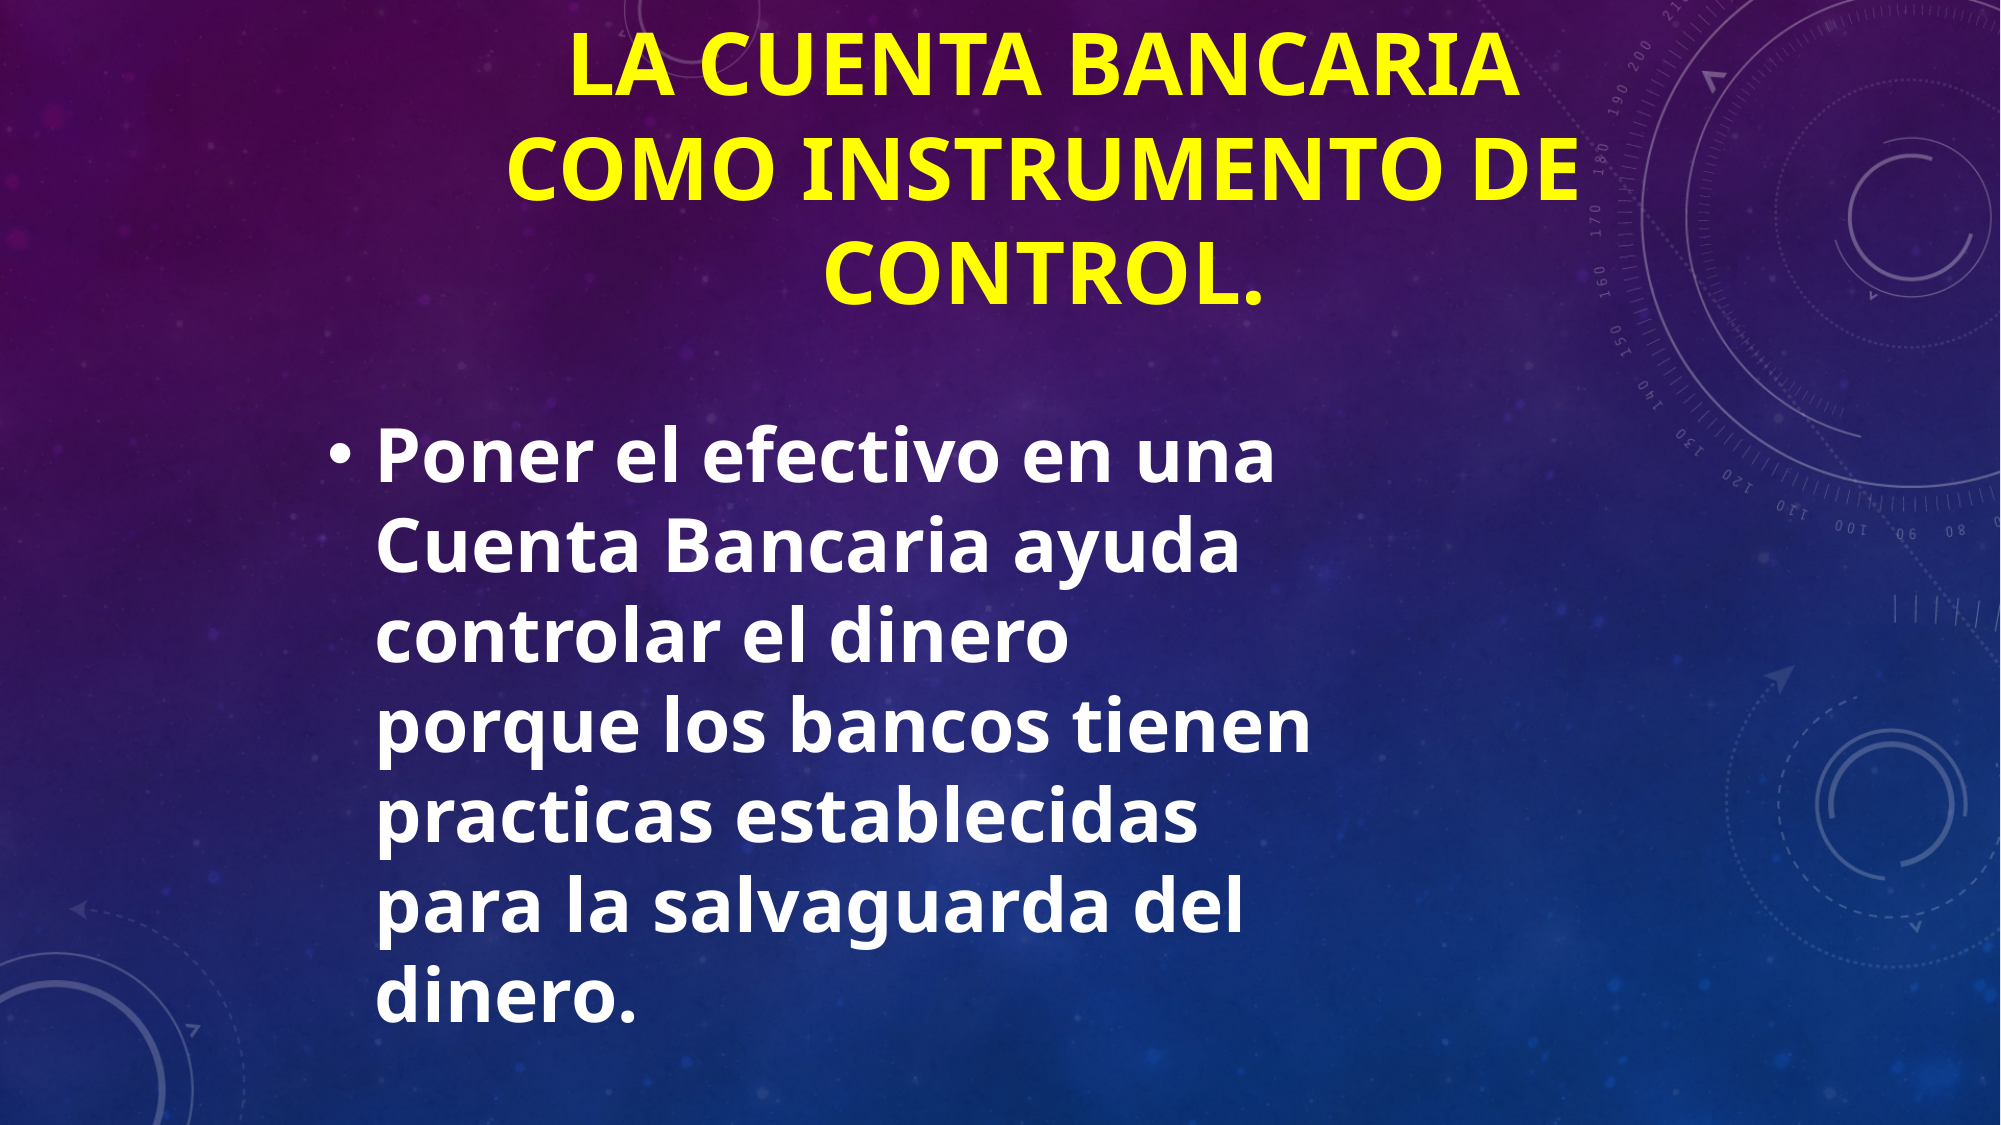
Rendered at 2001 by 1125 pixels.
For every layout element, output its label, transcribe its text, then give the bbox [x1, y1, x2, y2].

text_box Poner el efectivo en una Cuenta Bancaria ayuda controlar el dinero porque los bancos tienen practicas establecidas para la salvaguarda del dinero. [312, 479, 1363, 965]
text_box La cuenta Bancaria como instrumento de control. [406, 0, 1682, 331]
picture [0, 0, 2001, 1125]
